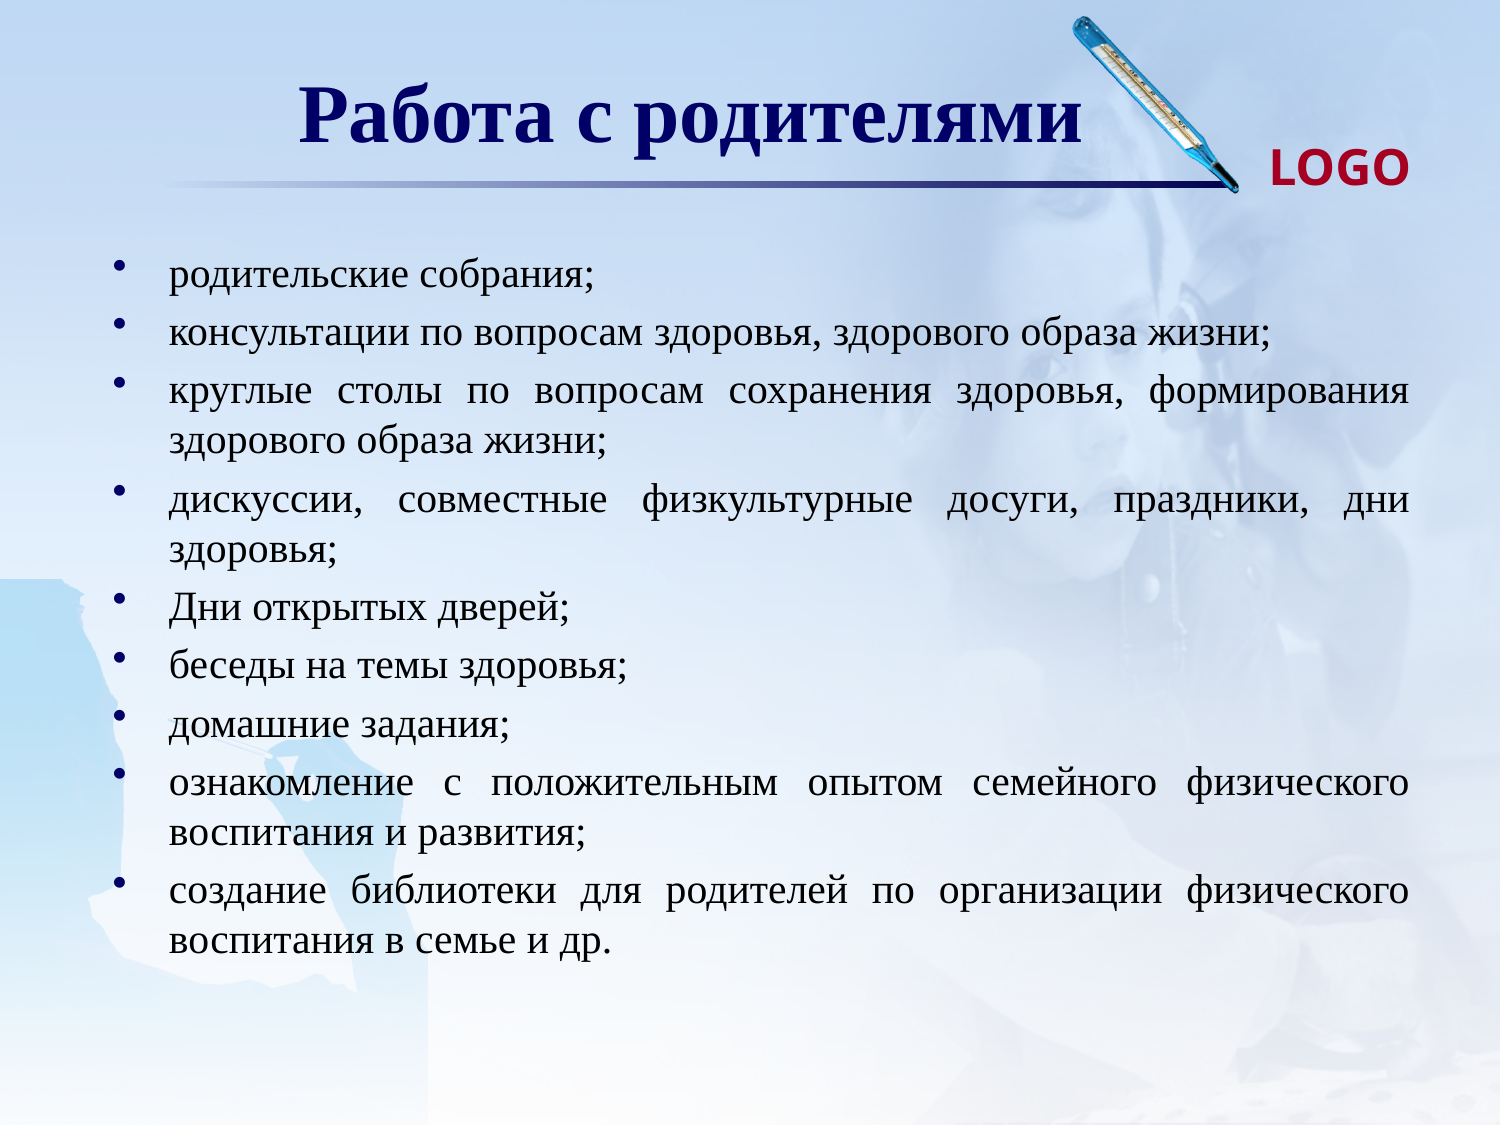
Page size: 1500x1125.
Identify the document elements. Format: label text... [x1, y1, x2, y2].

picture [0, 0, 1500, 1125]
title Работа с родителями [53, 57, 1329, 162]
list родительские собрания; консультации по вопросам здоровья, здорового образа жизни; круглые столы по вопросам сохранения здоровья, формирования здорового образа жизни; дискуссии, совместные физкультурные досуги, праздники, дни здоровья; Дни открытых дверей; беседы на темы здоровья; домашние задания; ознакомление с положительным опытом семейного физического воспитания и развития; создание библиотеки для родителей по организации физического воспитания в семье и др. [97, 237, 1425, 1056]
